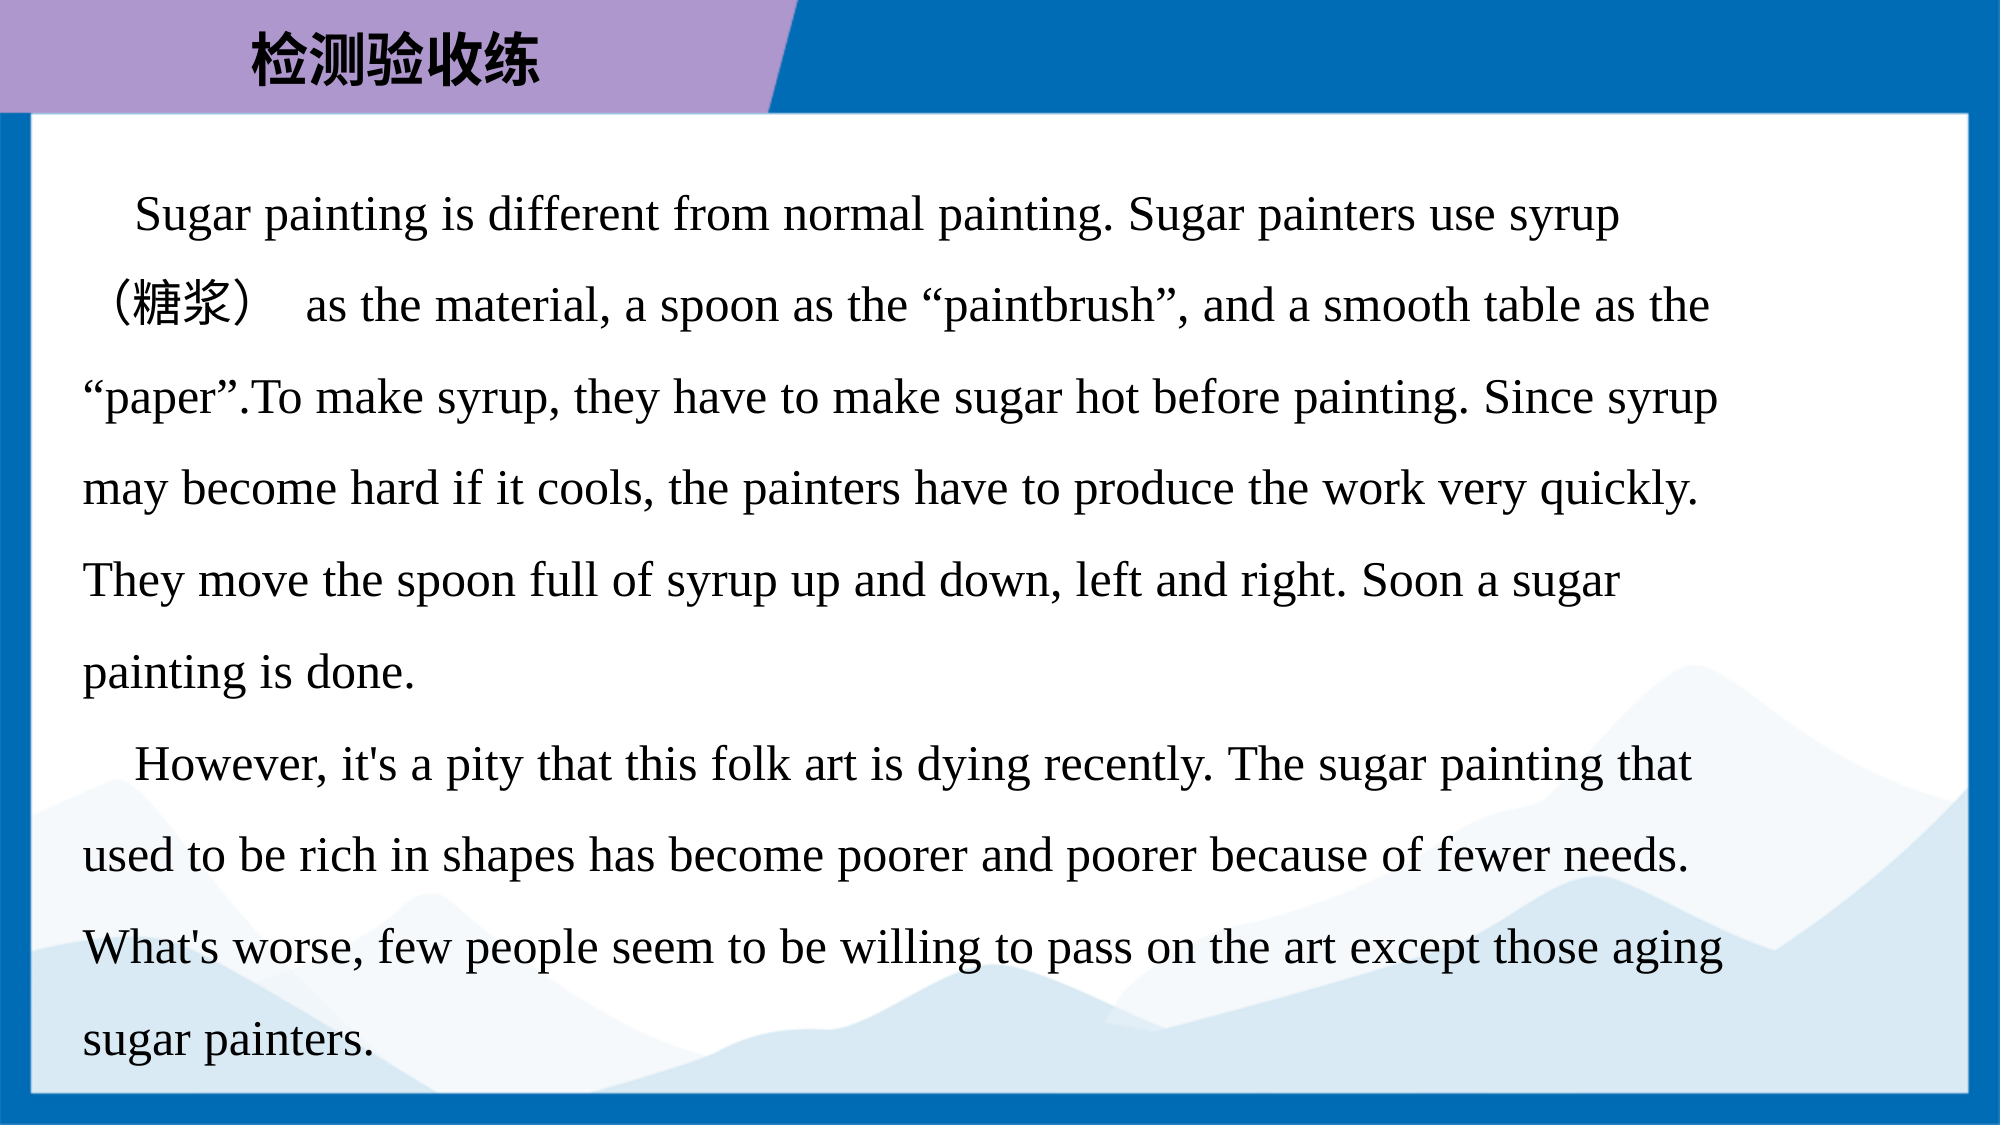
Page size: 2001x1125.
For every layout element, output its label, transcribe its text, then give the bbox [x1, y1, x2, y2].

picture [0, 0, 2000, 1125]
text_box Sugar painting is different from normal painting. Sugar painters use syrup （糖浆） as the material, a spoon as the “paintbrush”, and a smooth table as the “paper”.To make syrup, they have to make sugar hot before painting. Since syrup may become hard if it cools, the painters have to produce the work very quickly. They move the spoon full of syrup up and down, left and right. Soon a sugar painting is done. However, it's a pity that this folk art is dying recently. The sugar painting that used to be rich in shapes has become poorer and poorer because of fewer needs. What's worse, few people seem to be willing to pass on the art except those aging sugar painters. [82, 148, 1917, 1065]
